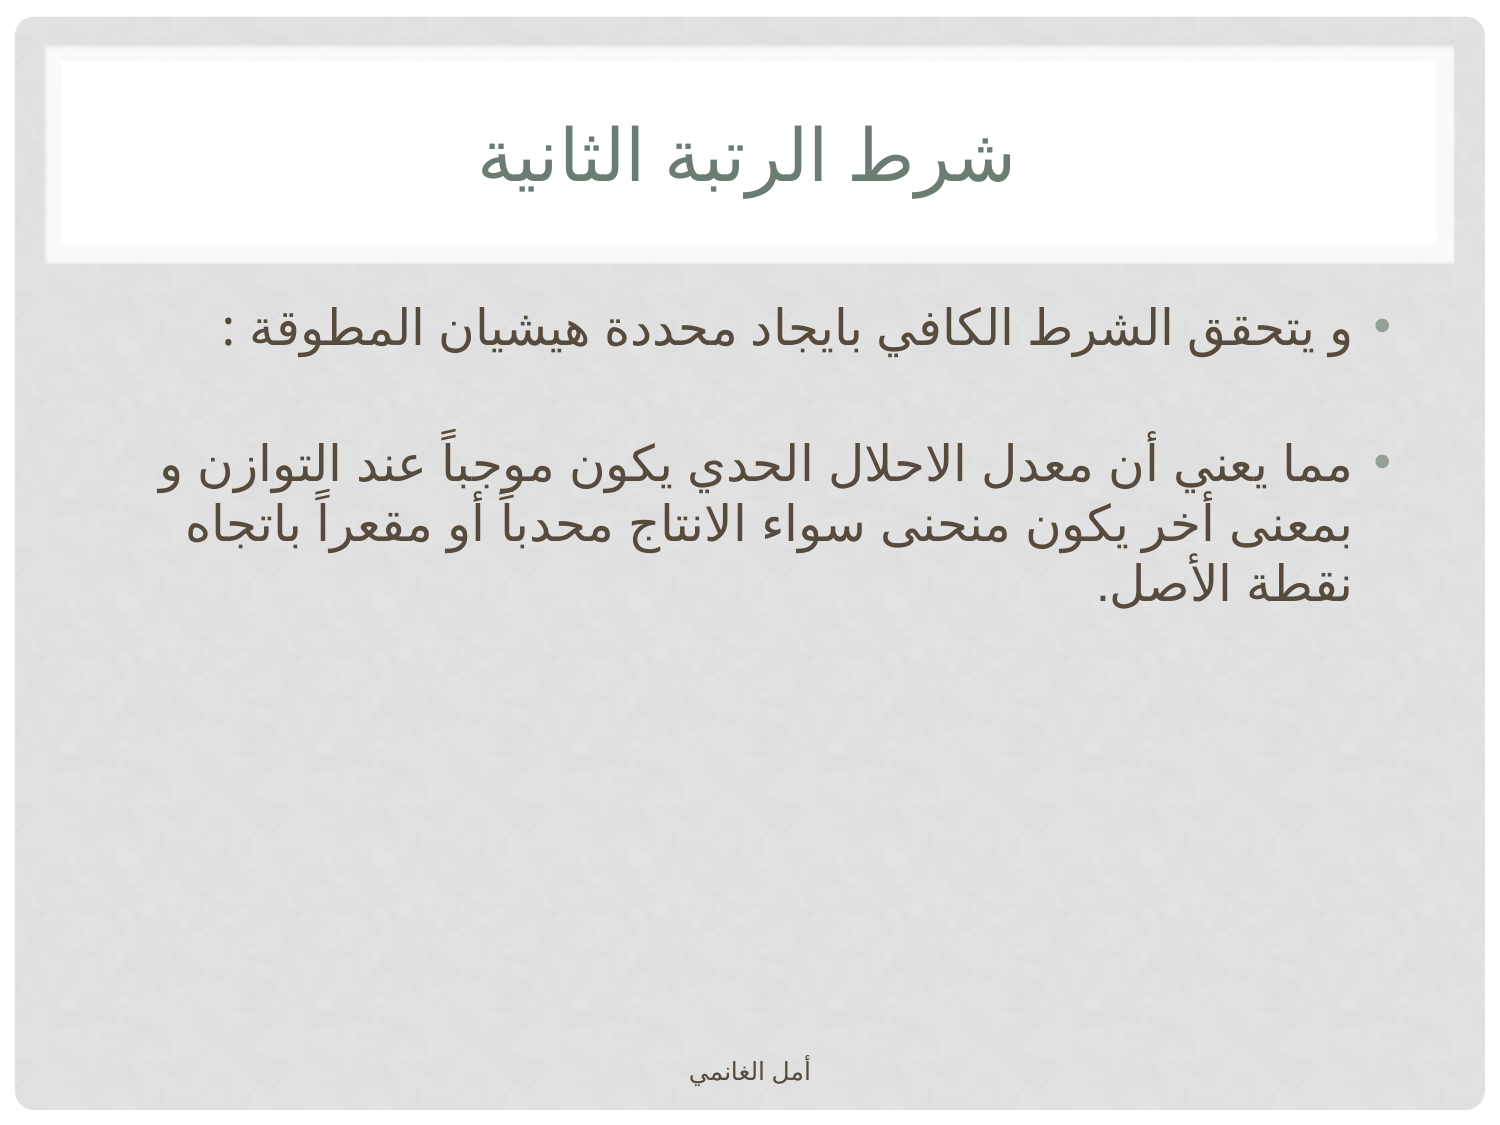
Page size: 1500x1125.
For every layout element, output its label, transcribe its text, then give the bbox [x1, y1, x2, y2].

title شرط الرتبة الثانية [69, 66, 1425, 238]
footer أمل الغانمي [512, 1042, 988, 1103]
